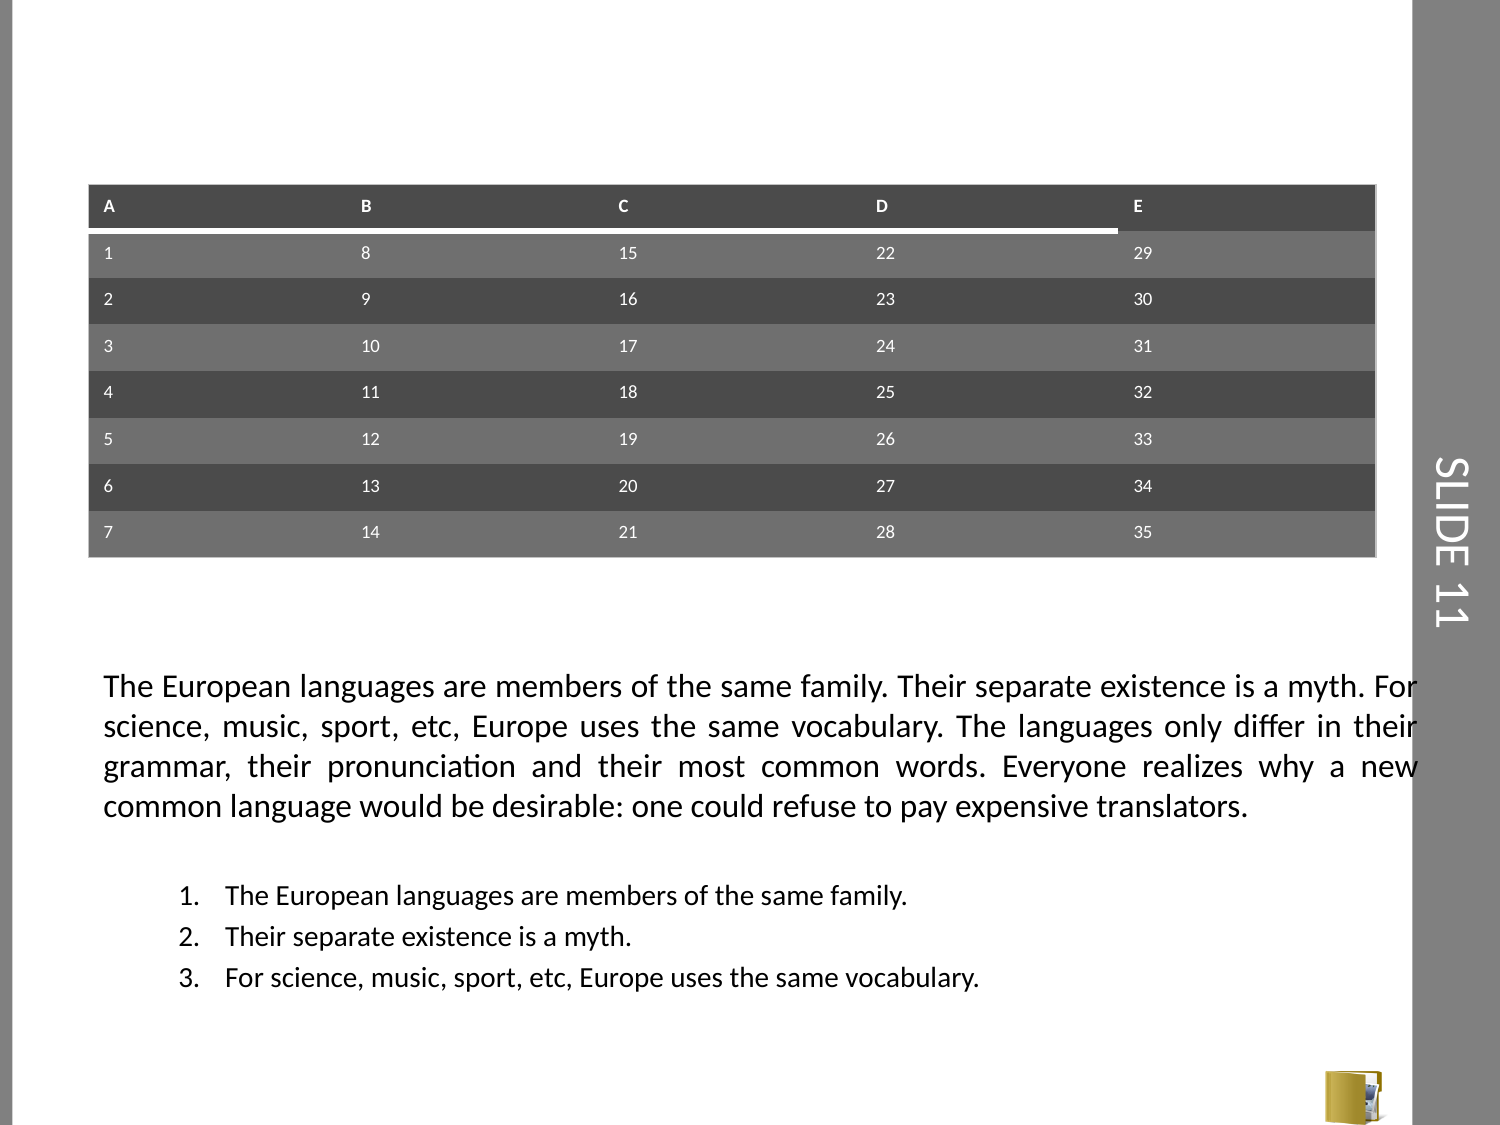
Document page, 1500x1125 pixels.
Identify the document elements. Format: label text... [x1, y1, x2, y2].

table_cell 35 [1118, 511, 1375, 557]
table_cell 32 [1118, 371, 1375, 418]
list The European languages are members of the same family. Their separate existence is a myth. For science, music, sport, etc, Europe uses the same vocabulary. The languages only differ in their grammar, their pronunciation and their most common words. Everyone realizes why a new common language would be desirable: one could refuse to pay expensive translators. The European languages are members of the same family. Their separate existence is a myth. For science, music, sport, etc, Europe uses the same vocabulary. [88, 656, 1436, 1125]
table_cell 9 [346, 278, 603, 324]
table_header C [603, 185, 861, 228]
table_cell 31 [1118, 324, 1375, 371]
table_cell 3 [89, 324, 346, 371]
table_cell 2 [89, 278, 346, 324]
table_cell 5 [89, 418, 346, 464]
title Slide 11 [1412, 62, 1500, 1025]
table_header B [346, 185, 603, 228]
table_cell 18 [603, 371, 861, 418]
table_cell 26 [861, 418, 1118, 464]
table_cell 8 [346, 234, 603, 278]
table_cell 7 [89, 511, 346, 557]
table_cell 17 [603, 324, 861, 371]
table_cell 21 [603, 511, 861, 557]
table_cell 33 [1118, 418, 1375, 464]
table_cell 29 [1118, 231, 1375, 278]
table_cell 28 [861, 511, 1118, 557]
table_cell 13 [346, 464, 603, 511]
table_cell 23 [861, 278, 1118, 324]
table_cell 25 [861, 371, 1118, 418]
table_cell 24 [861, 324, 1118, 371]
table_cell 6 [89, 464, 346, 511]
table_cell 20 [603, 464, 861, 511]
table_cell 30 [1118, 278, 1375, 324]
table_cell 22 [861, 234, 1118, 278]
table_header E [1118, 185, 1375, 231]
table_cell 11 [346, 371, 603, 418]
table_cell 14 [346, 511, 603, 557]
table_cell 19 [603, 418, 861, 464]
table_cell 34 [1118, 464, 1375, 511]
table_header A [89, 185, 346, 228]
table_cell 12 [346, 418, 603, 464]
table_cell 27 [861, 464, 1118, 511]
table_cell 15 [603, 234, 861, 278]
table_cell 16 [603, 278, 861, 324]
table_cell 10 [346, 324, 603, 371]
table_cell 4 [89, 371, 346, 418]
table_header D [861, 185, 1118, 228]
table_cell 1 [89, 234, 346, 278]
